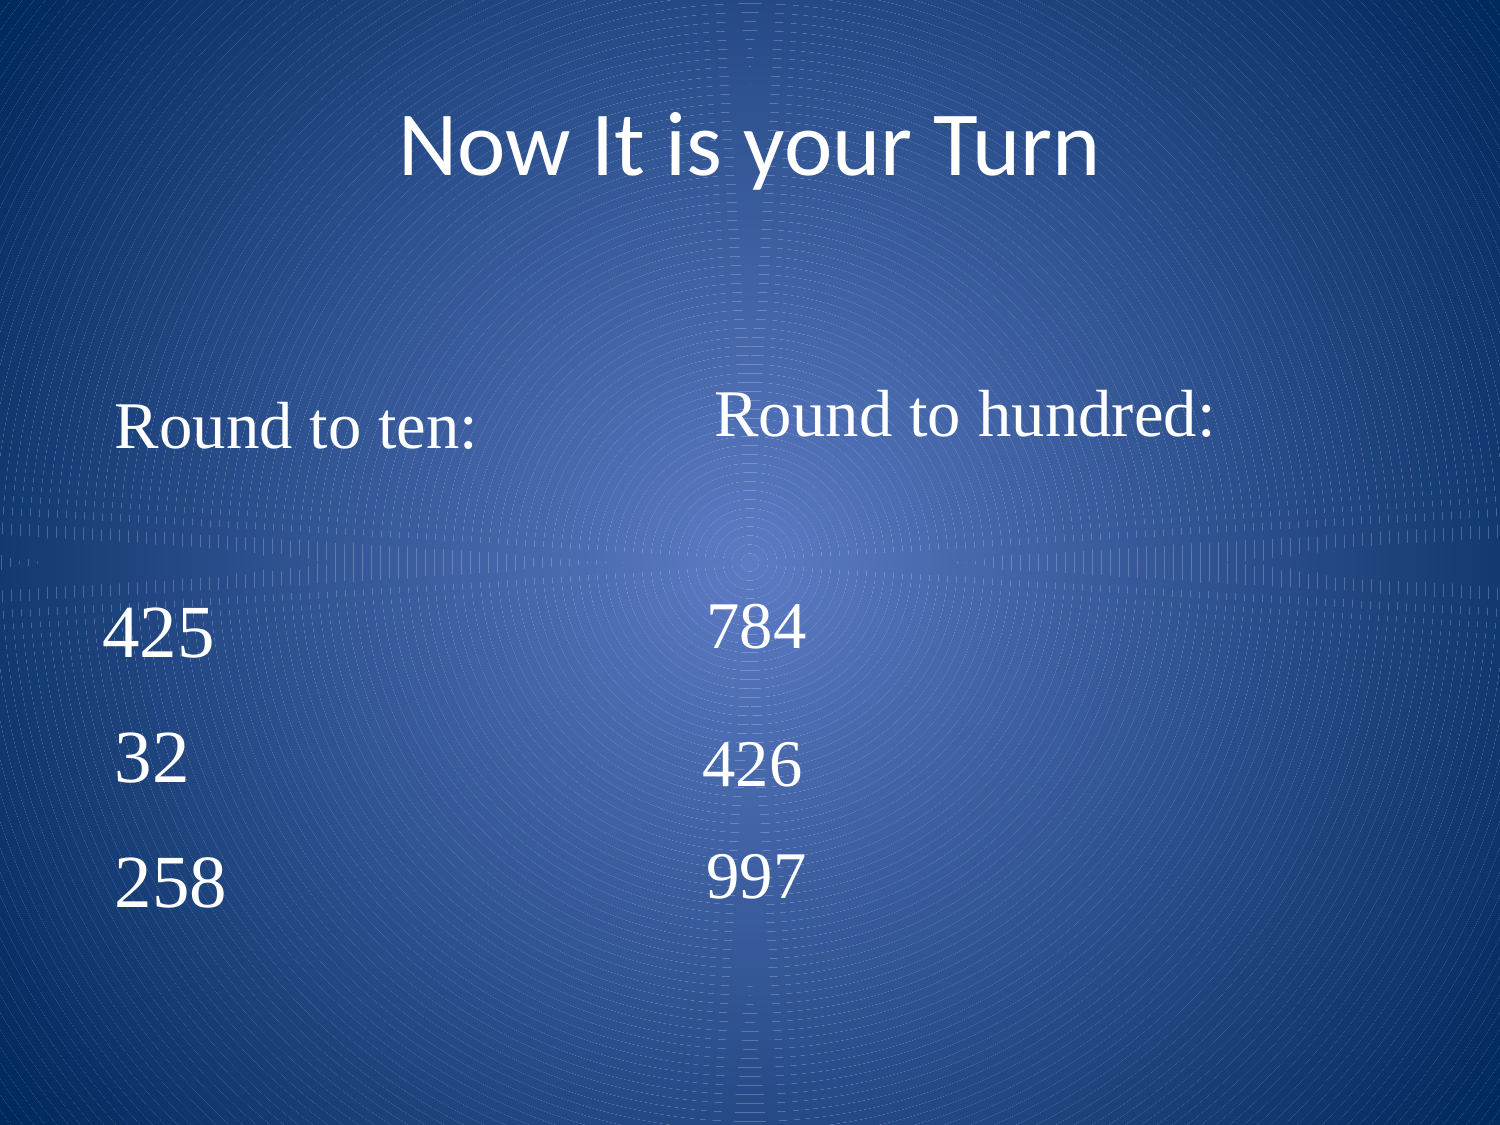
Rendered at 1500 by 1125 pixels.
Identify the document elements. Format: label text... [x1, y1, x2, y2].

text_box 784 [674, 574, 963, 670]
text_box 258 [99, 824, 313, 930]
text_box Round to hundred: [699, 362, 1300, 458]
text_box 32 [99, 699, 313, 805]
title Now It is your Turn [75, 45, 1425, 233]
text_box 425 [87, 574, 300, 680]
text_box Round to ten: [99, 374, 575, 470]
text_box 997 [674, 824, 963, 920]
text_box 426 [687, 712, 975, 808]
